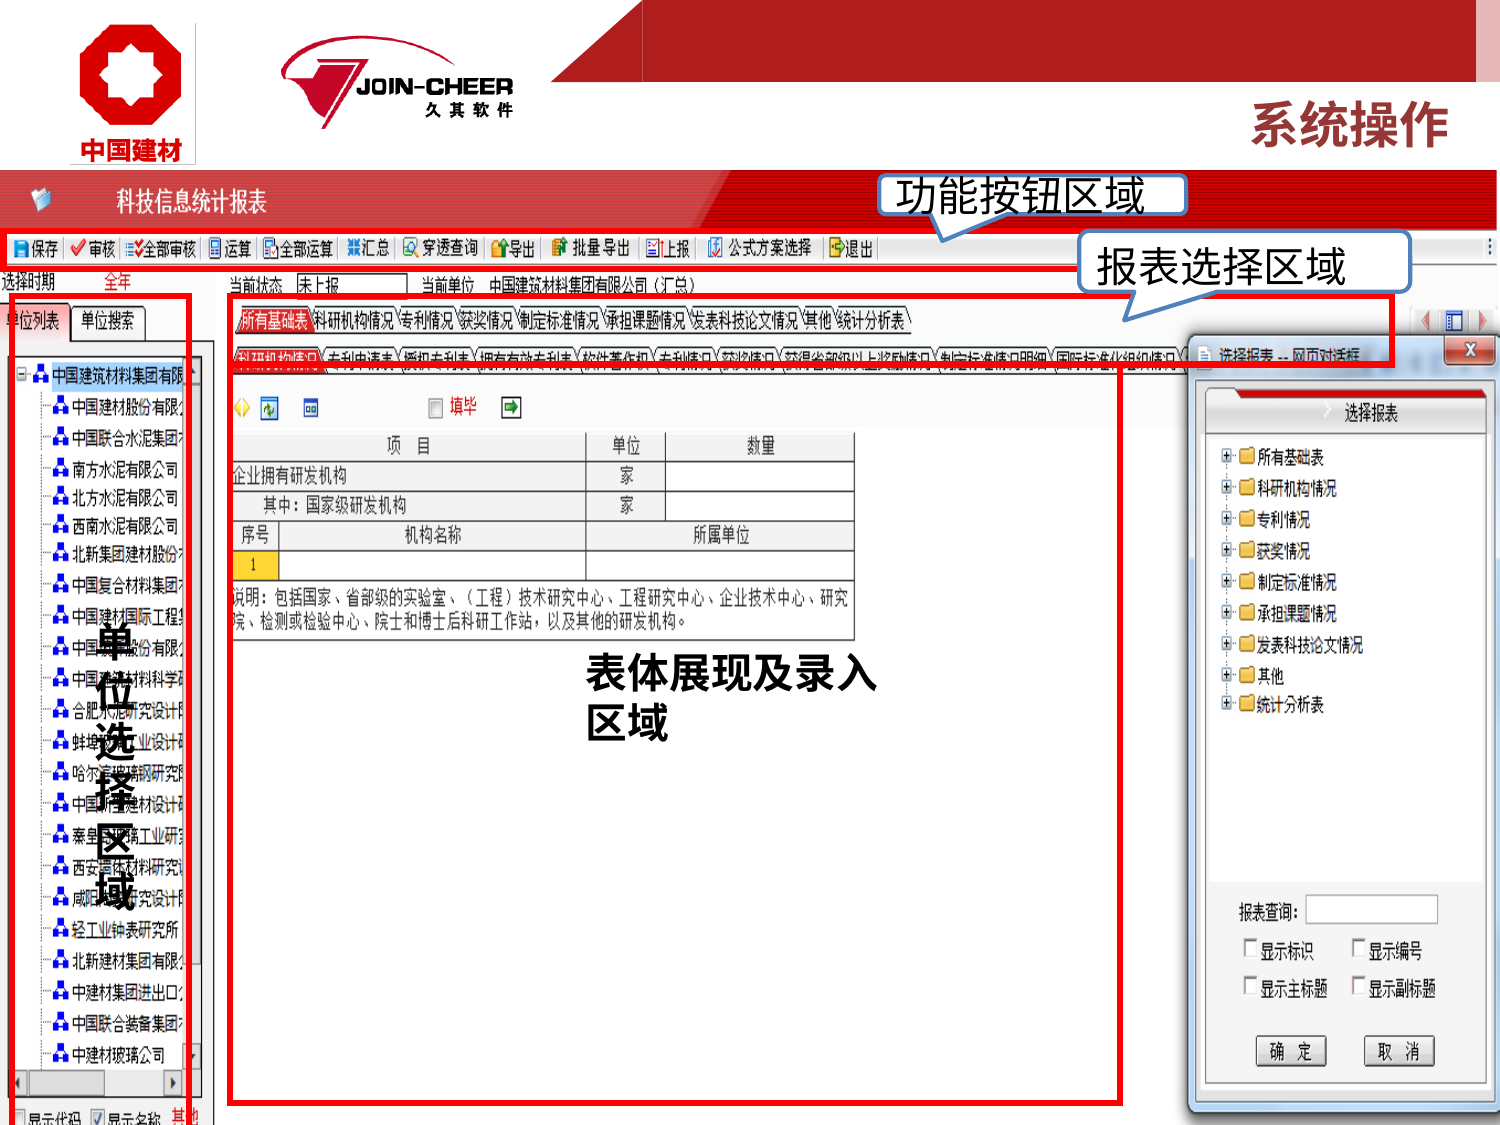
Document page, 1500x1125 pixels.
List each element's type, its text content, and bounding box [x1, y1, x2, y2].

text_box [3, 174, 1200, 270]
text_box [229, 230, 1411, 365]
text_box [11, 295, 189, 1125]
picture [0, 170, 1500, 1125]
picture [281, 35, 513, 70]
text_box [229, 372, 1121, 1104]
title 系统操作 [114, 70, 1465, 169]
picture [70, 23, 196, 165]
